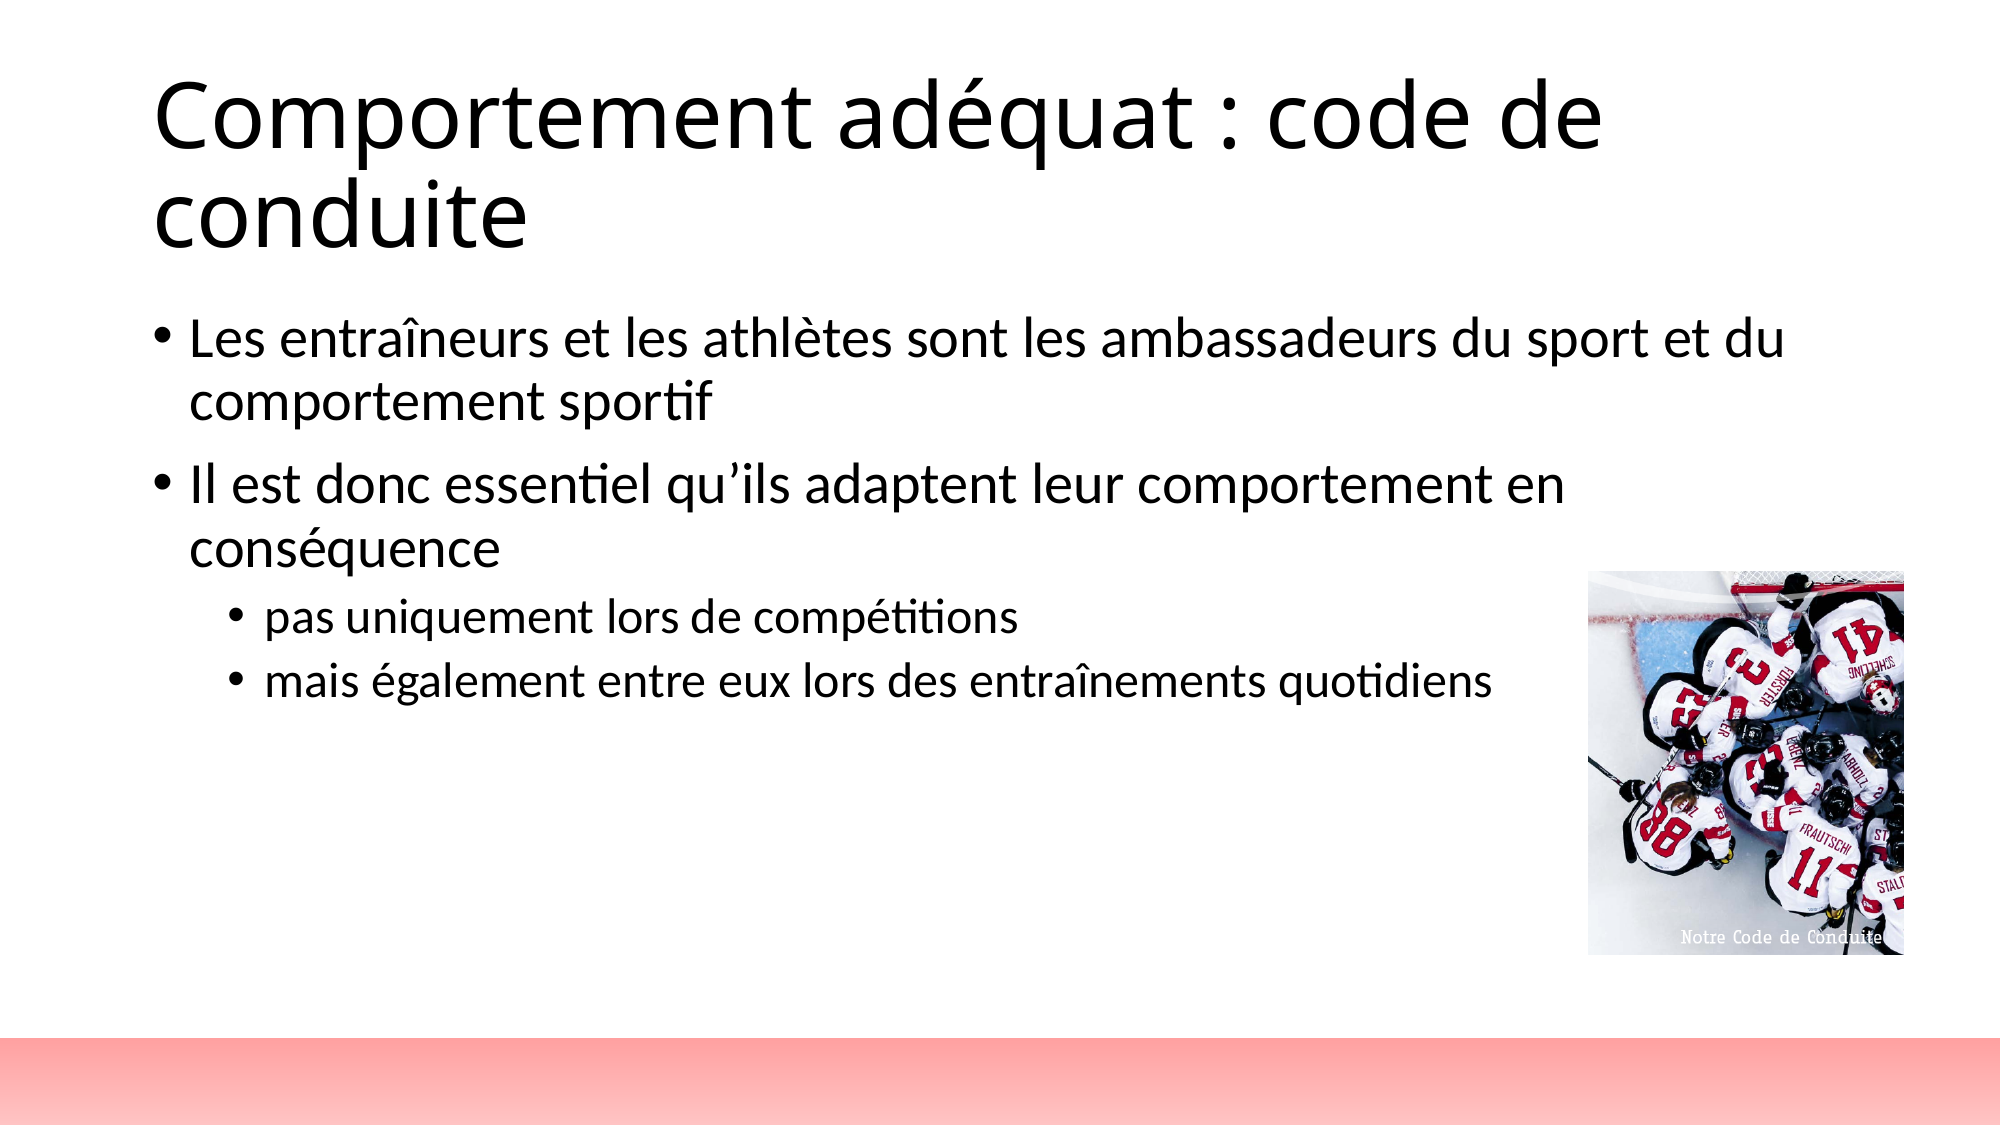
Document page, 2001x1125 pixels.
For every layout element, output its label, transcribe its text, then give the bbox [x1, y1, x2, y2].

list Les entraîneurs et les athlètes sont les ambassadeurs du sport et du comportement sportif Il est donc essentiel qu’ils adaptent leur comportement en conséquence pas uniquement lors de compétitions mais également entre eux lors des entraînements quotidiens [137, 299, 1863, 1014]
picture [1588, 571, 1904, 955]
title Comportement adéquat : code de conduite [137, 59, 1863, 278]
